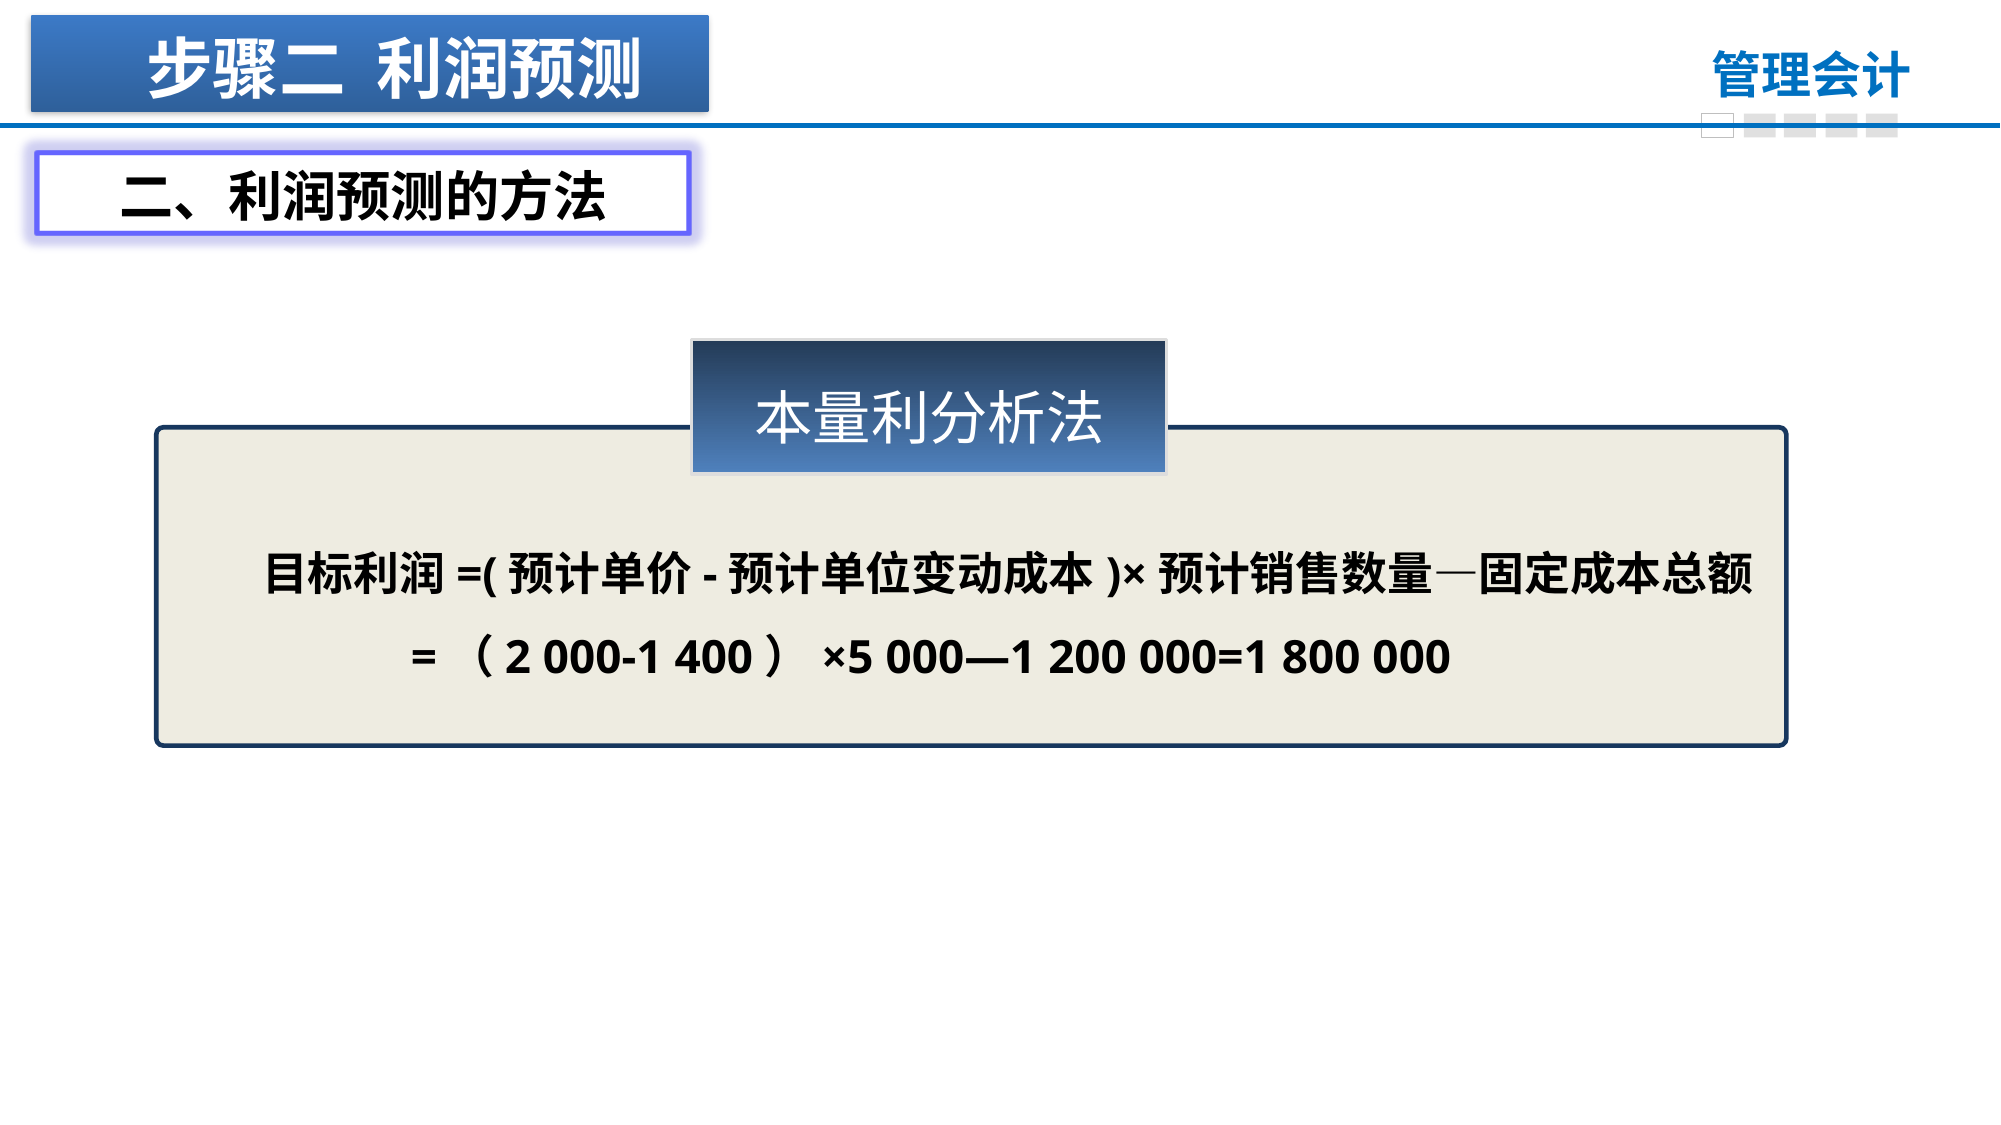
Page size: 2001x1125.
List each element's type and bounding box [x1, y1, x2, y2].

text_box [7, 125, 719, 261]
text_box [155, 339, 1787, 777]
text_box [31, 14, 709, 117]
